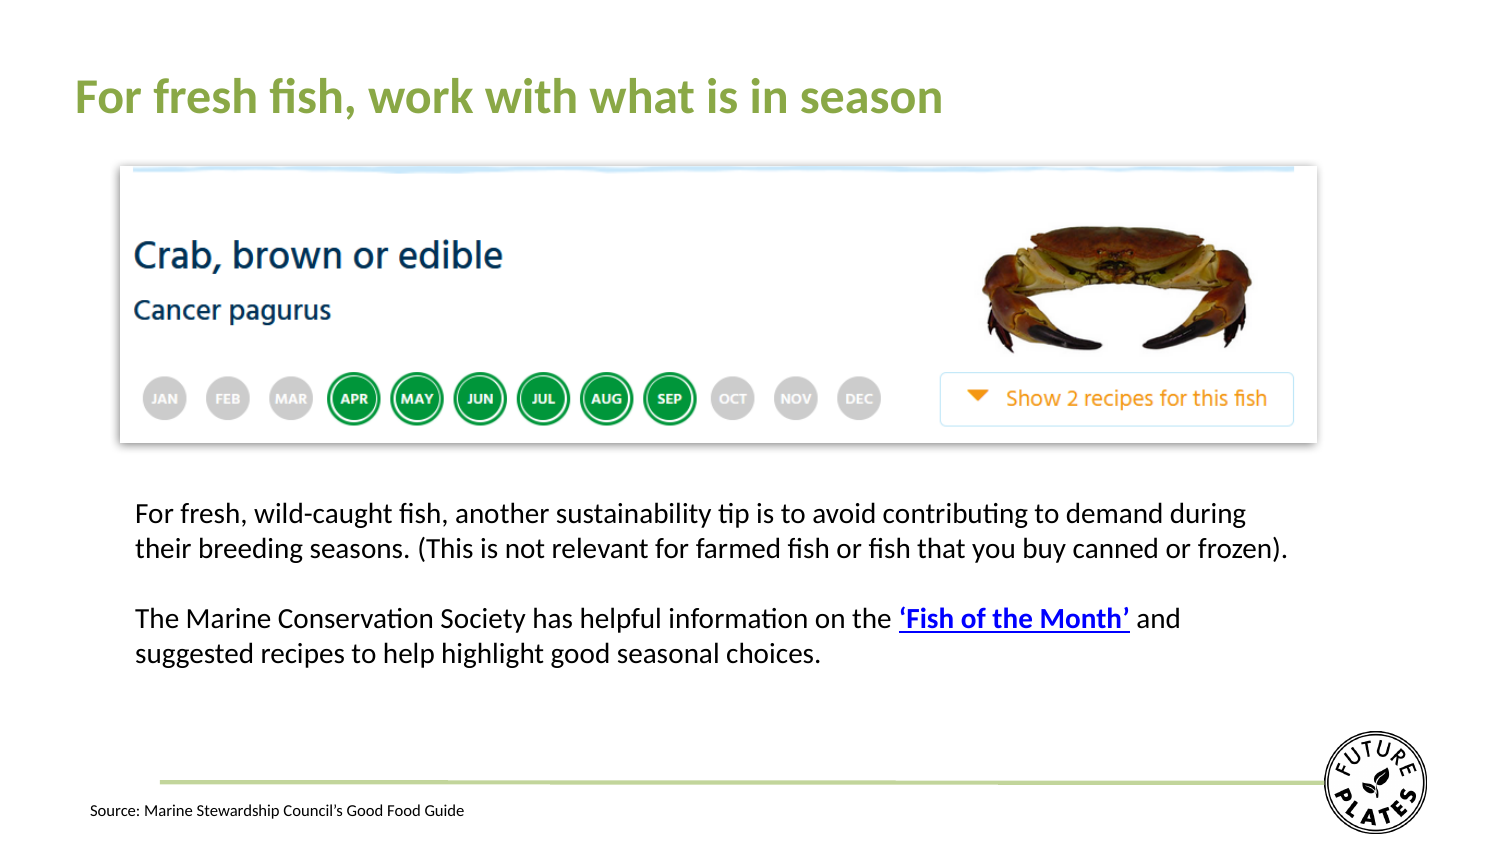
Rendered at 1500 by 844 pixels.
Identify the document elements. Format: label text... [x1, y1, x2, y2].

text_box For fresh fish, work with what is in season [59, 55, 1362, 153]
picture [1324, 731, 1427, 834]
text_box For fresh, wild-caught fish, another sustainability tip is to avoid contributing to demand during their breeding seasons. (This is not relevant for farmed fish or fish that you buy canned or frozen). The Marine Conservation Society has helpful information on the ‘Fish of the Month’ and suggested recipes to help highlight good seasonal choices. [120, 479, 1317, 741]
text_box Source: Marine Stewardship Council’s Good Food Guide [74, 784, 587, 824]
picture [119, 165, 1317, 444]
